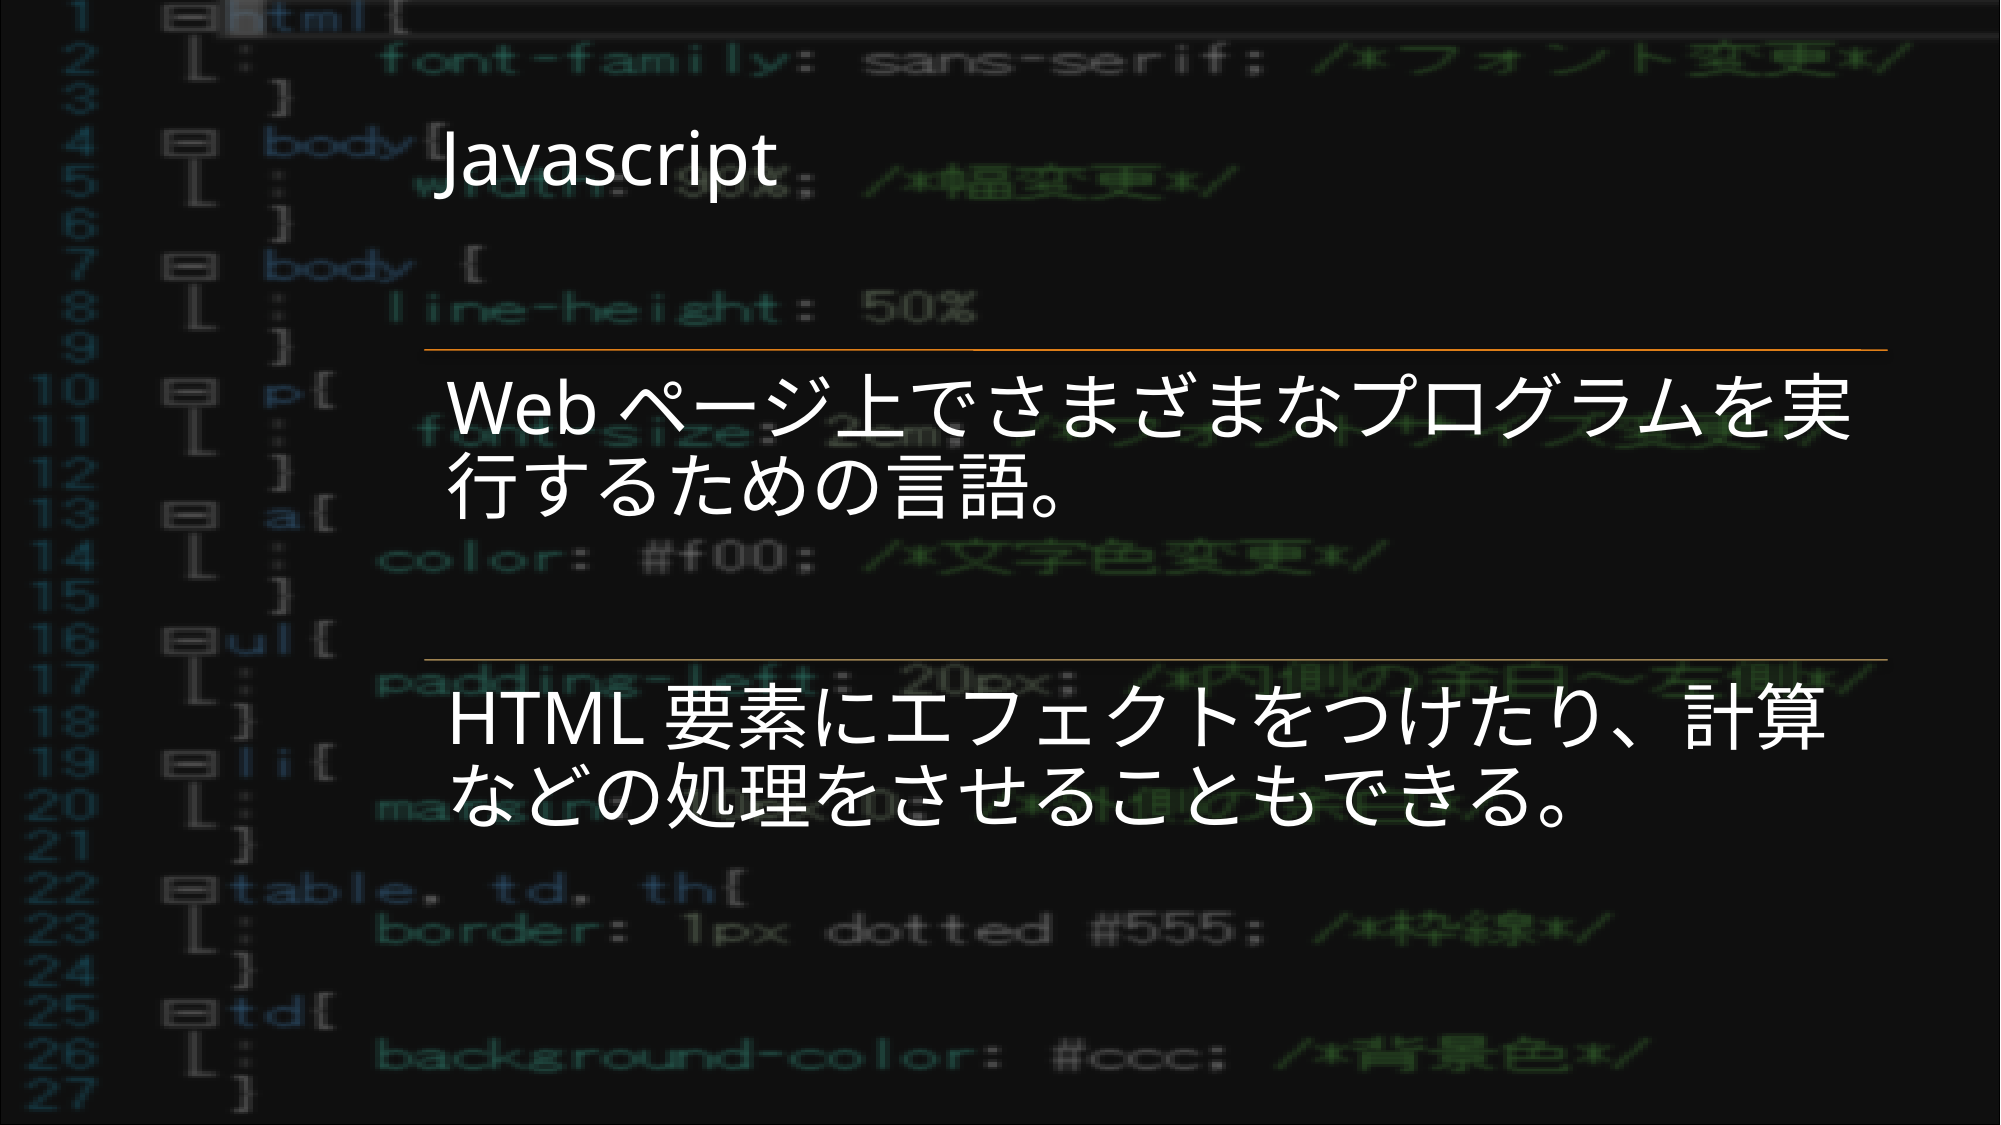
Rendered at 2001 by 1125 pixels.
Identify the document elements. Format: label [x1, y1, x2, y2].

picture [0, 0, 1999, 1125]
list [424, 349, 1888, 970]
